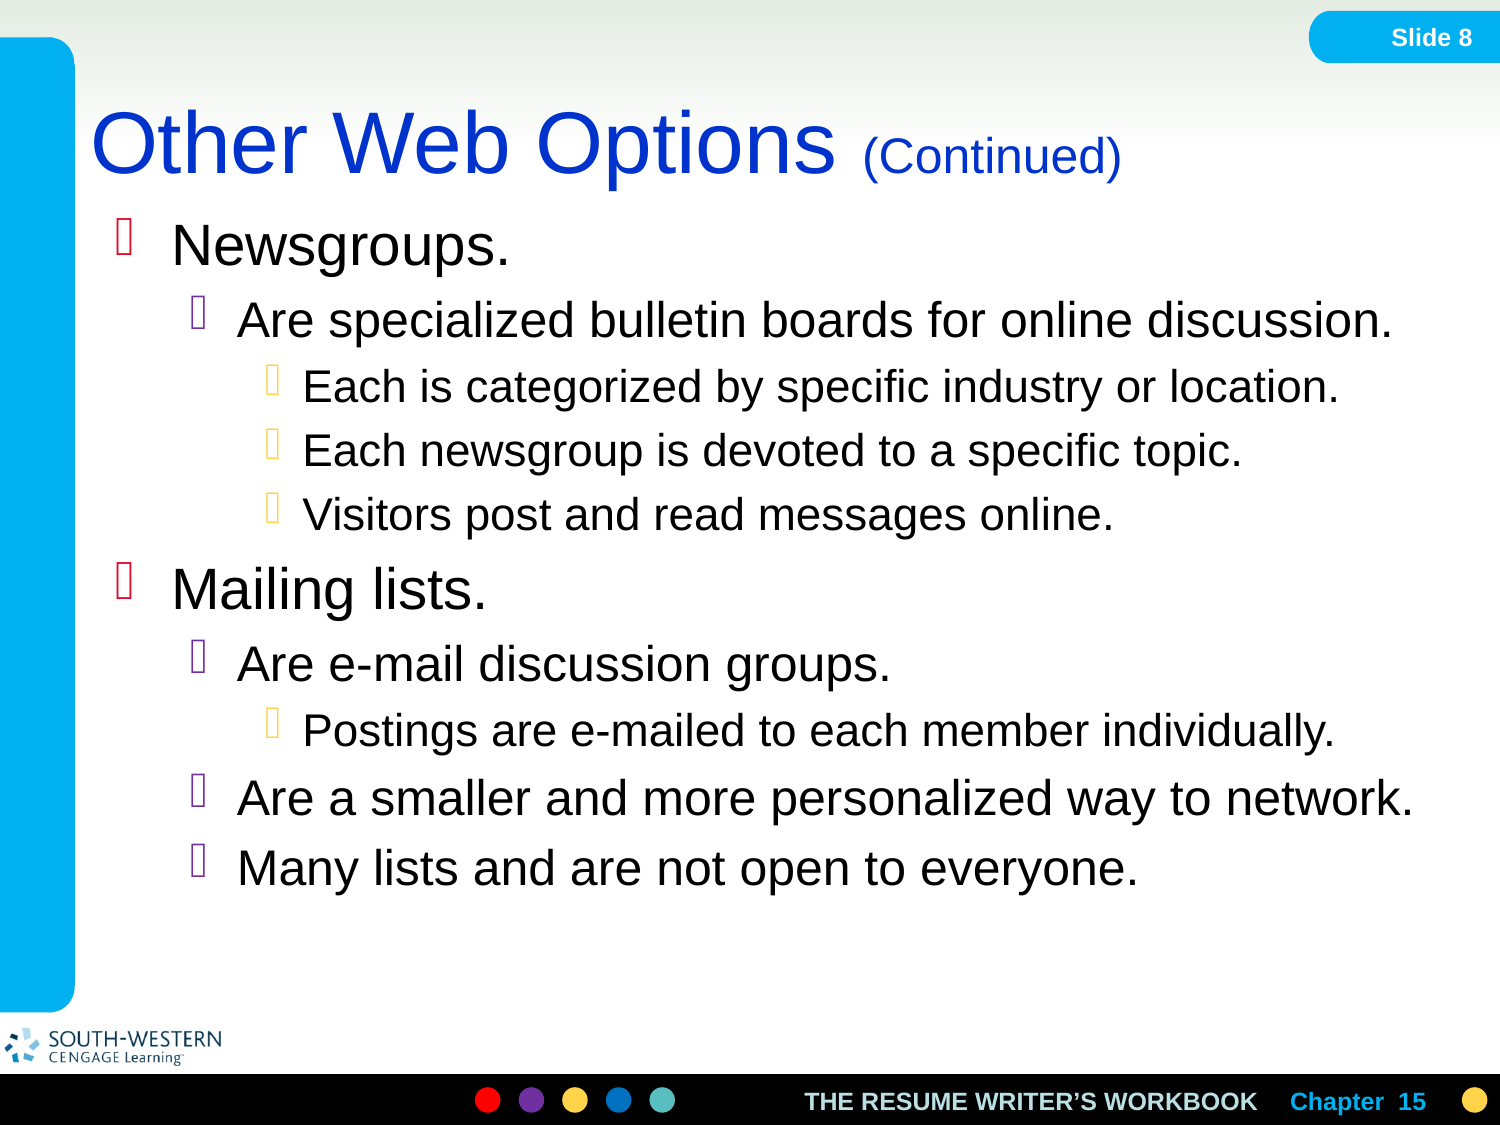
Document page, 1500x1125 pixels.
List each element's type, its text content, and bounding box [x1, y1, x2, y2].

list Newsgroups. Are specialized bulletin boards for online discussion. Each is categorized by specific industry or location. Each newsgroup is devoted to a specific topic. Visitors post and read messages online. Mailing lists. Are e-mail discussion groups. Postings are e-mailed to each member individually. Are a smaller and more personalized way to network. Many lists and are not open to everyone. [99, 199, 1451, 943]
title Other Web Options (Continued) [74, 44, 1426, 233]
picture [0, 1022, 225, 1073]
footer Chapter 15 [1274, 1075, 1476, 1125]
slide_number Slide 8 [1312, 13, 1488, 93]
